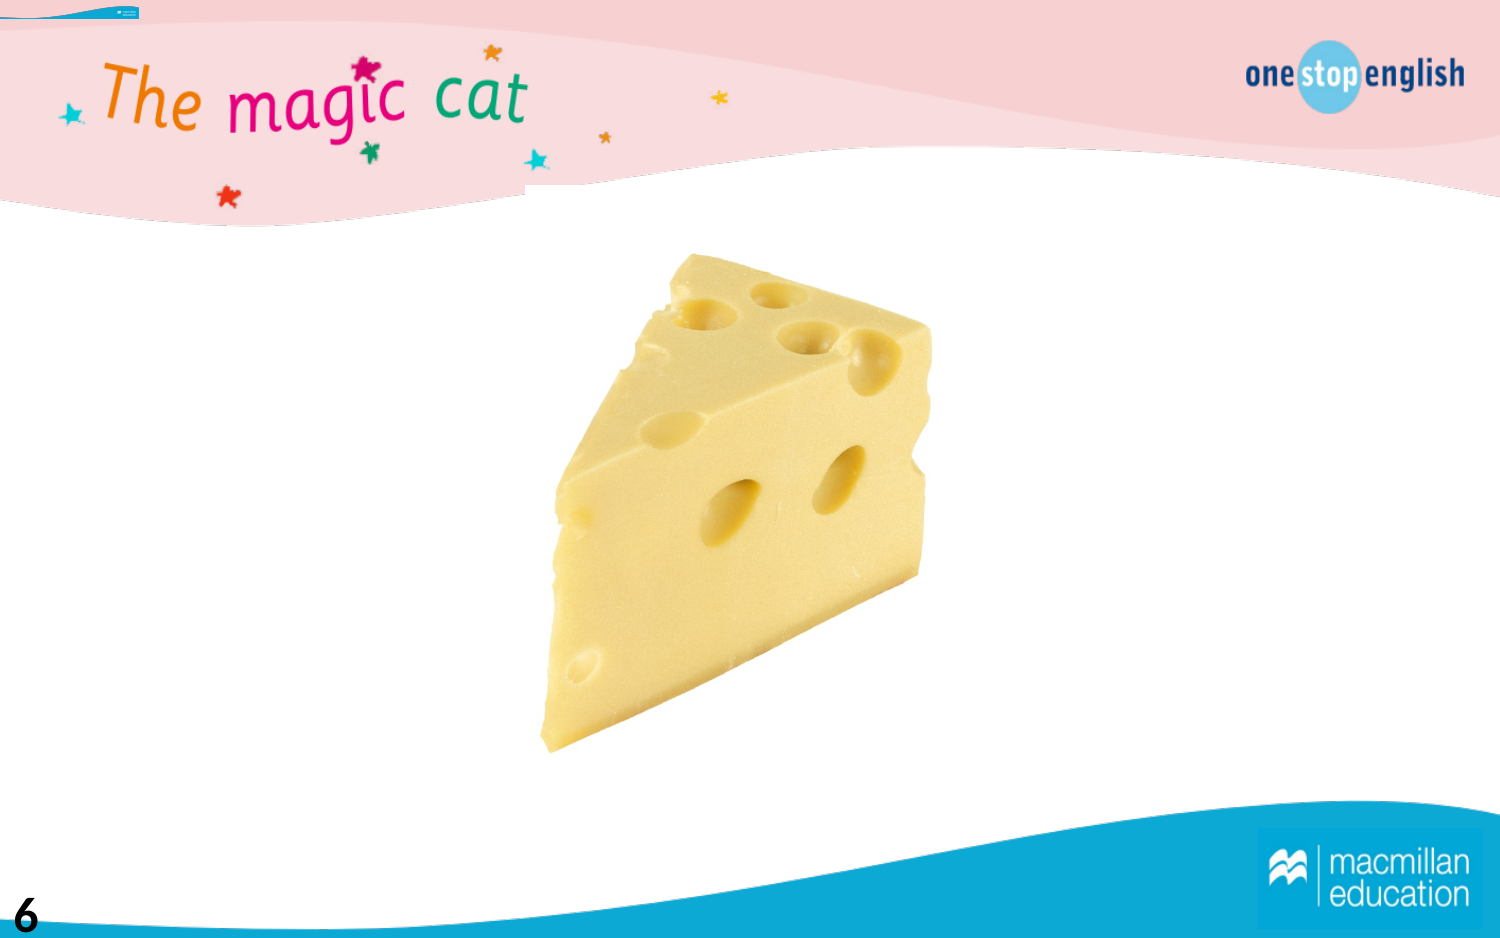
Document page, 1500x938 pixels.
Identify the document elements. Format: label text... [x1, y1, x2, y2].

footer 6 [0, 887, 475, 938]
picture [525, 184, 944, 836]
